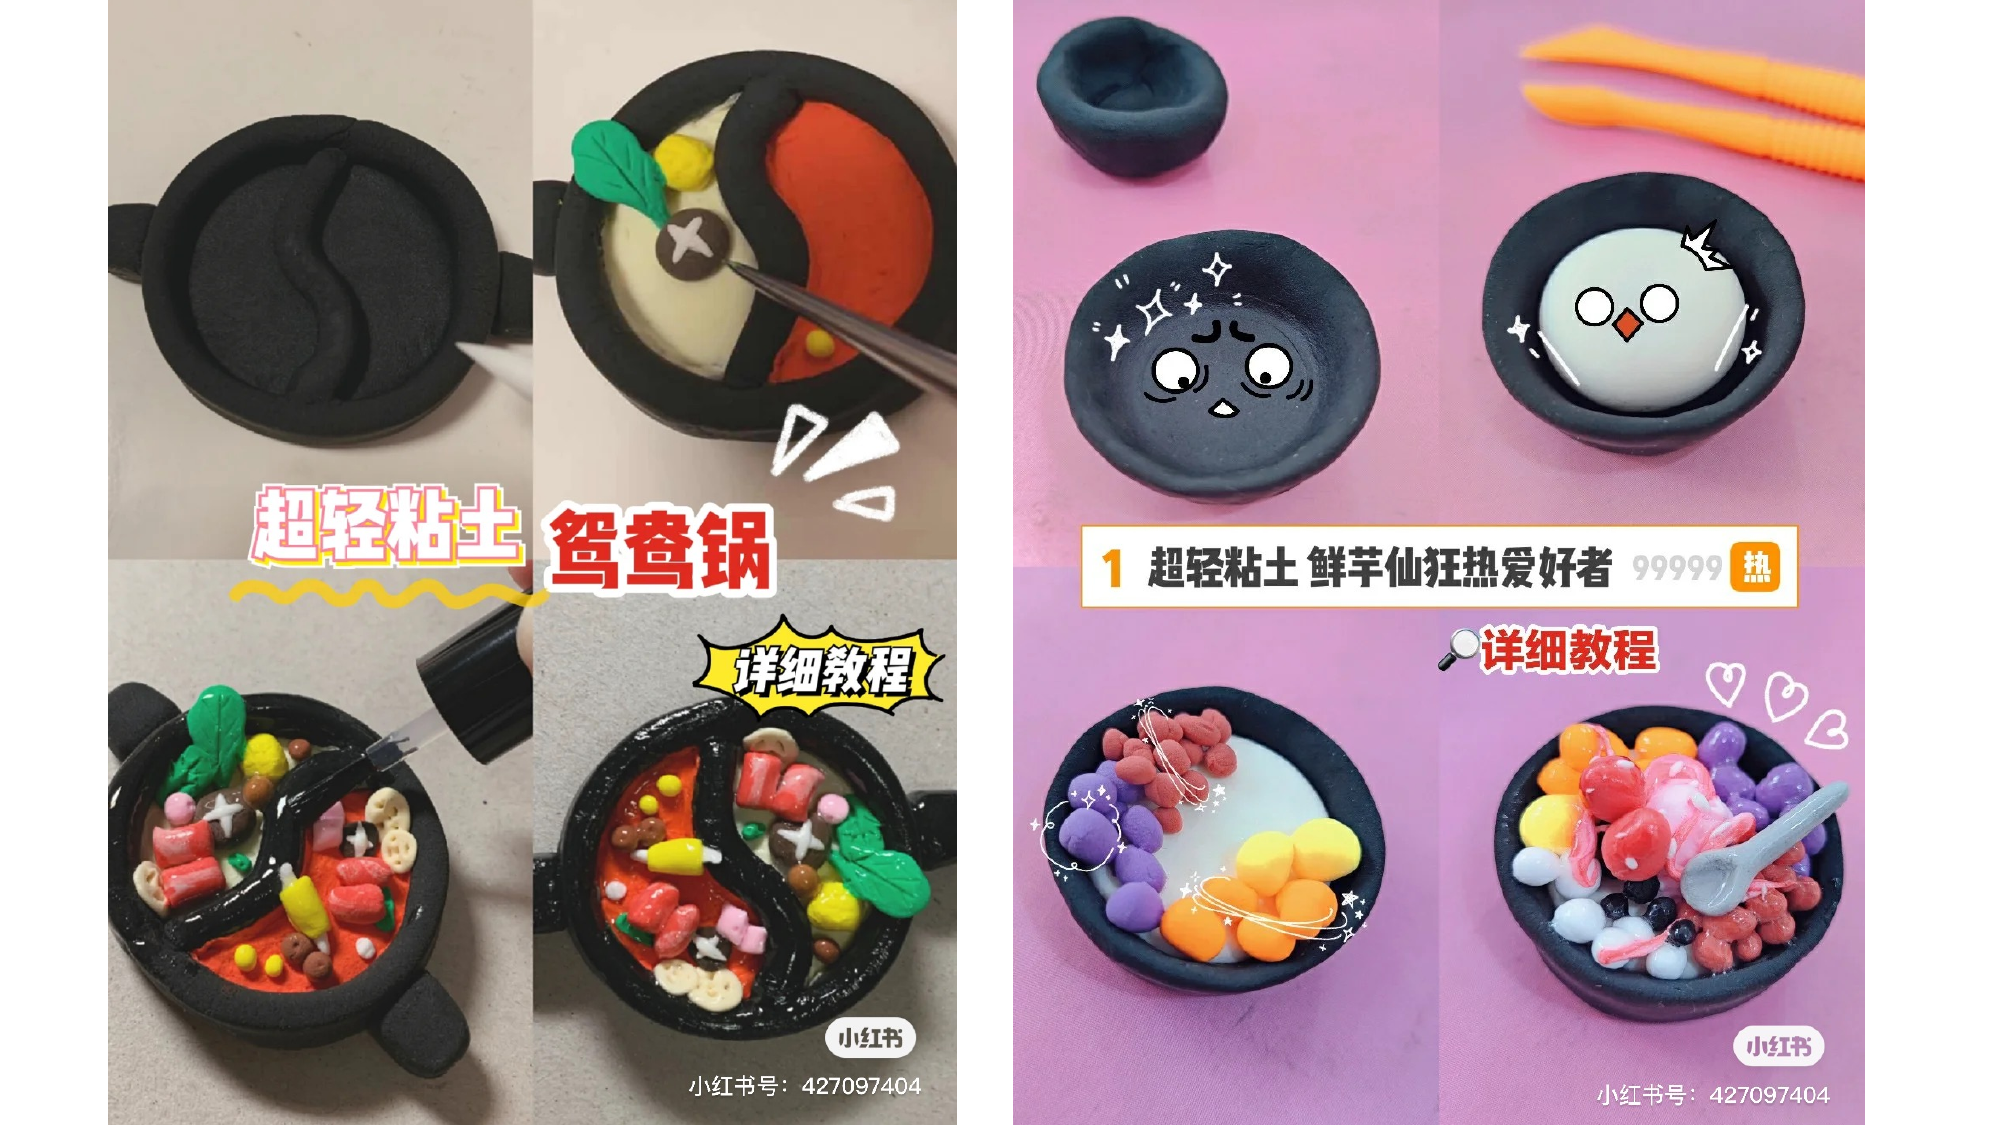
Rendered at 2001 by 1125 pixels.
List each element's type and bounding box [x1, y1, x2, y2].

picture [107, 0, 957, 1125]
picture [1013, 0, 1865, 1125]
